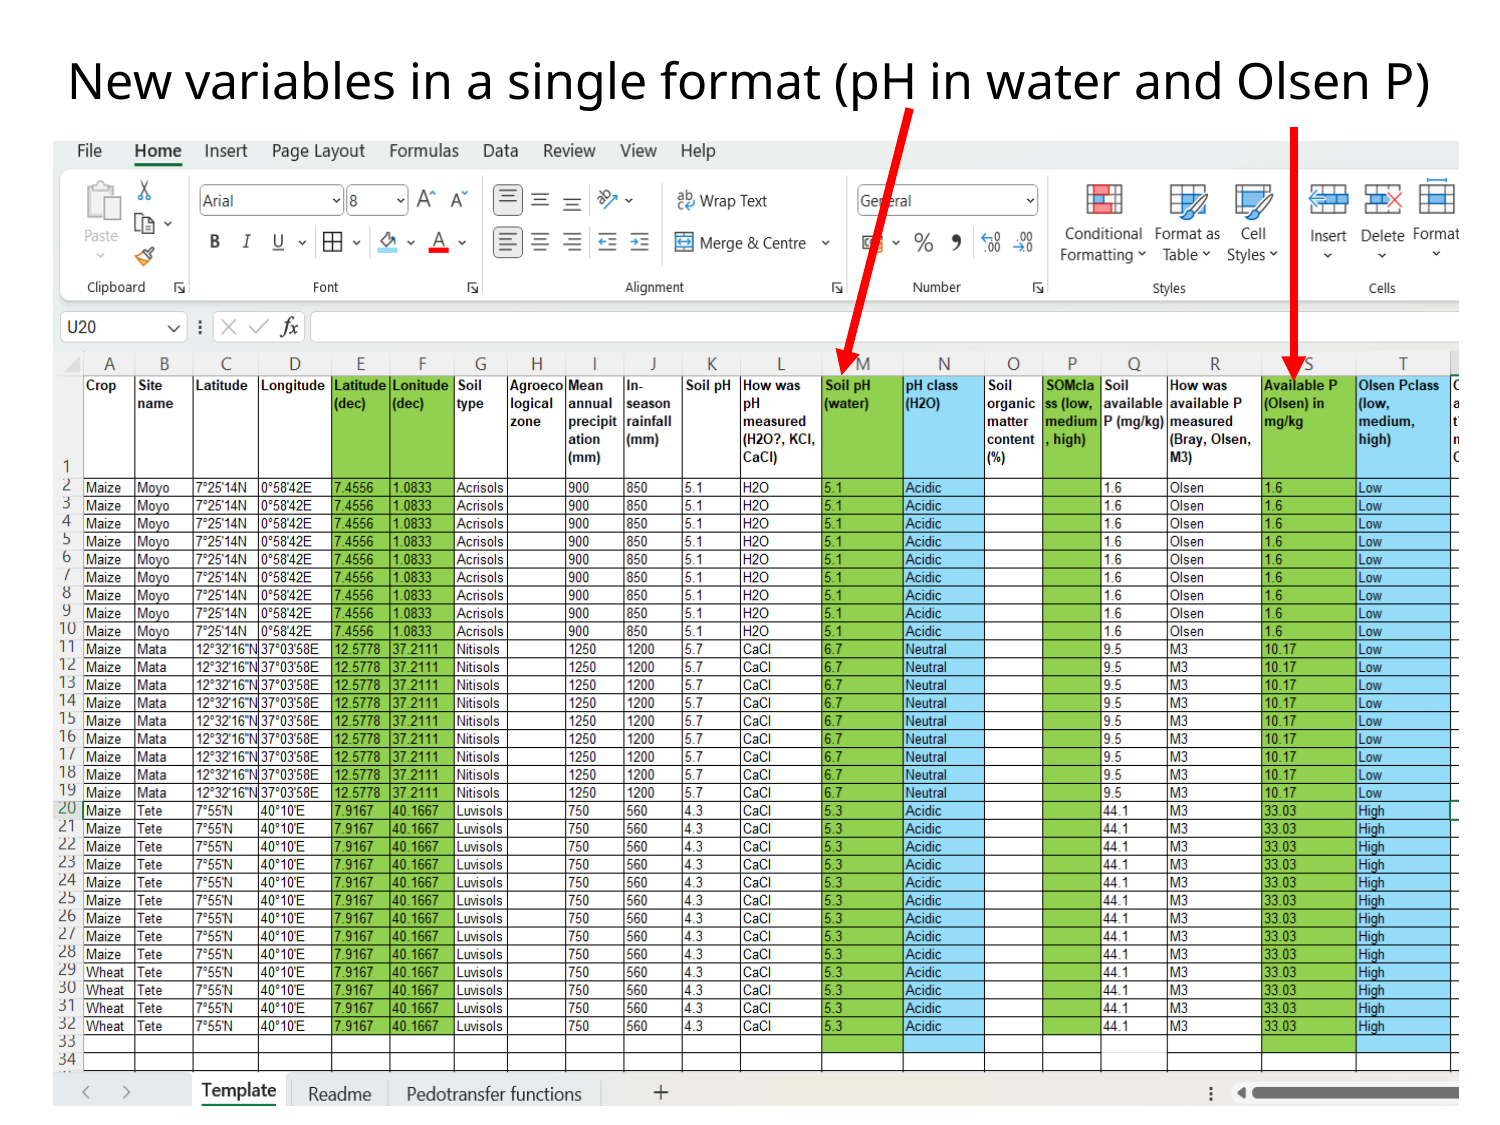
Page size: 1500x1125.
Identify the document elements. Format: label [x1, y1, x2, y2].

text_box [52, 42, 1460, 1107]
